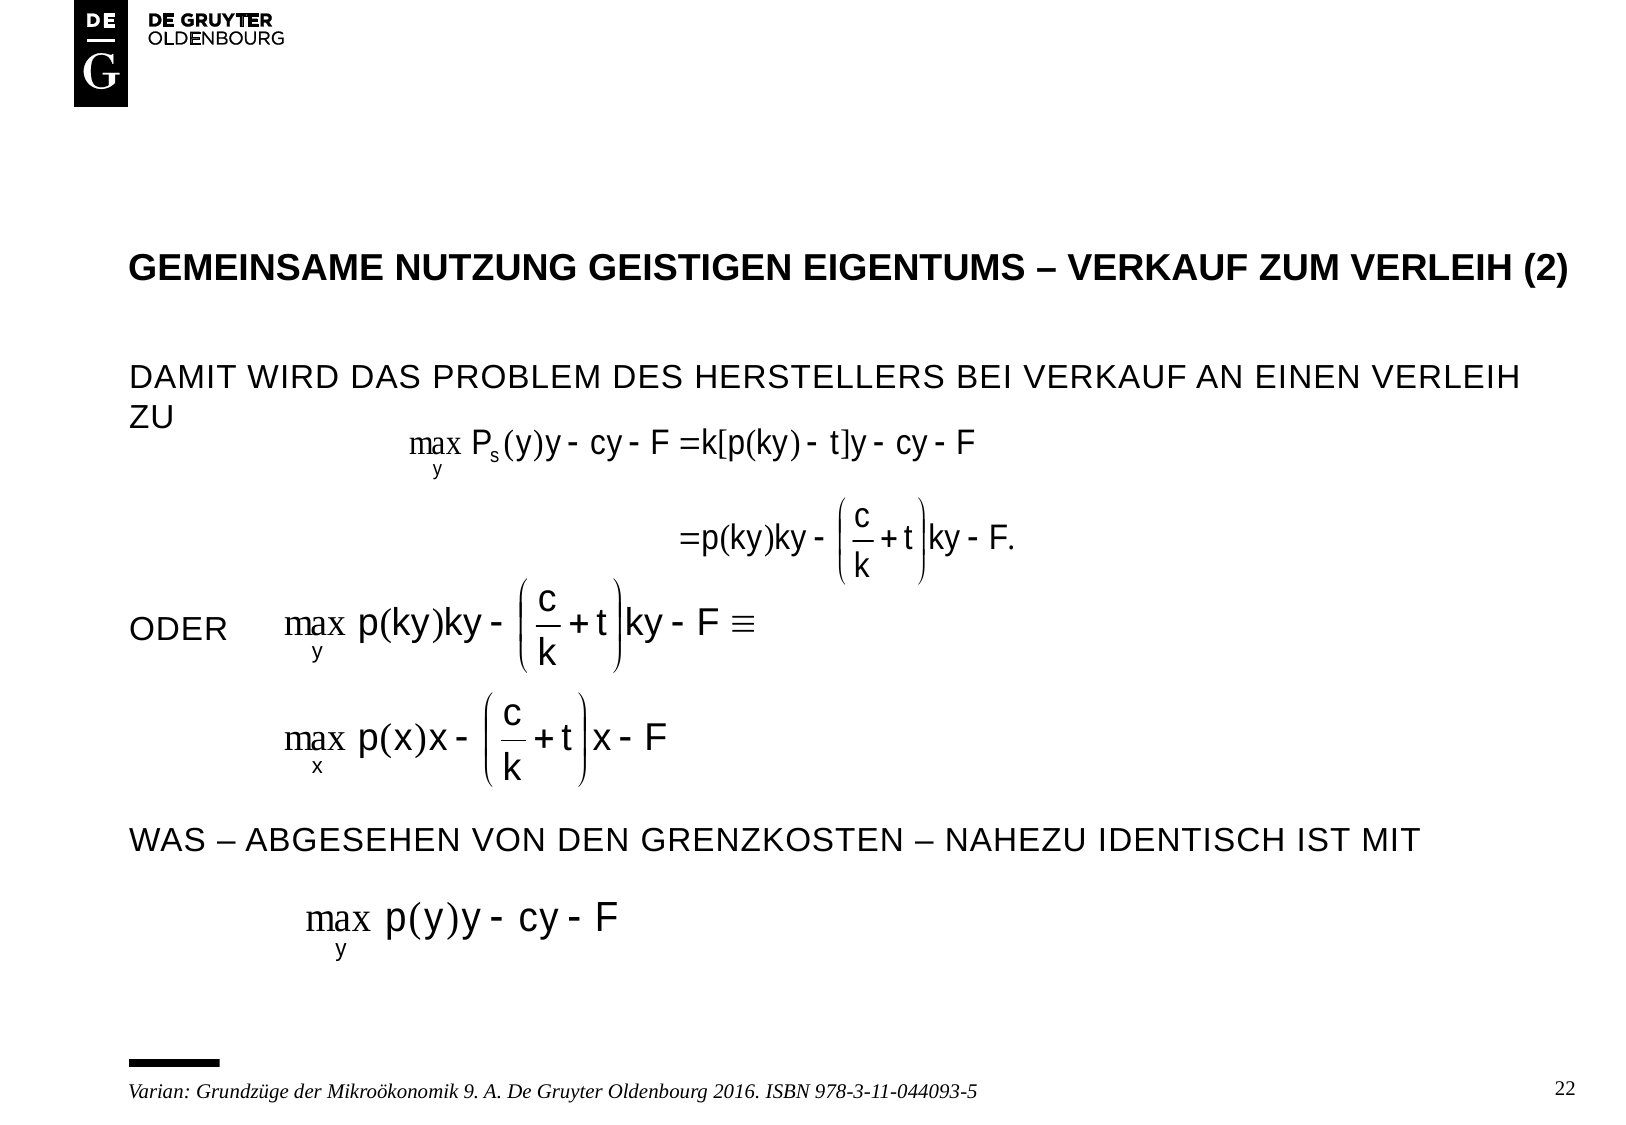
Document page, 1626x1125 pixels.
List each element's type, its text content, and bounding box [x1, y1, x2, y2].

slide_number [128, 1077, 1539, 1108]
title Gemeinsame nutzung geistigen eigentums – VERKAUF ZUM VERLEIH (2) [128, 243, 1600, 296]
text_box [278, 570, 754, 794]
list Damit wird das problem des herstellers bei verkauf an einen verleih zu Oder was – abgesehen von den grenzkosten – nahezu identisch ist mit [129, 355, 1556, 1018]
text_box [404, 419, 1018, 590]
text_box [299, 888, 626, 968]
slide_number 22 [1554, 1074, 1614, 1104]
